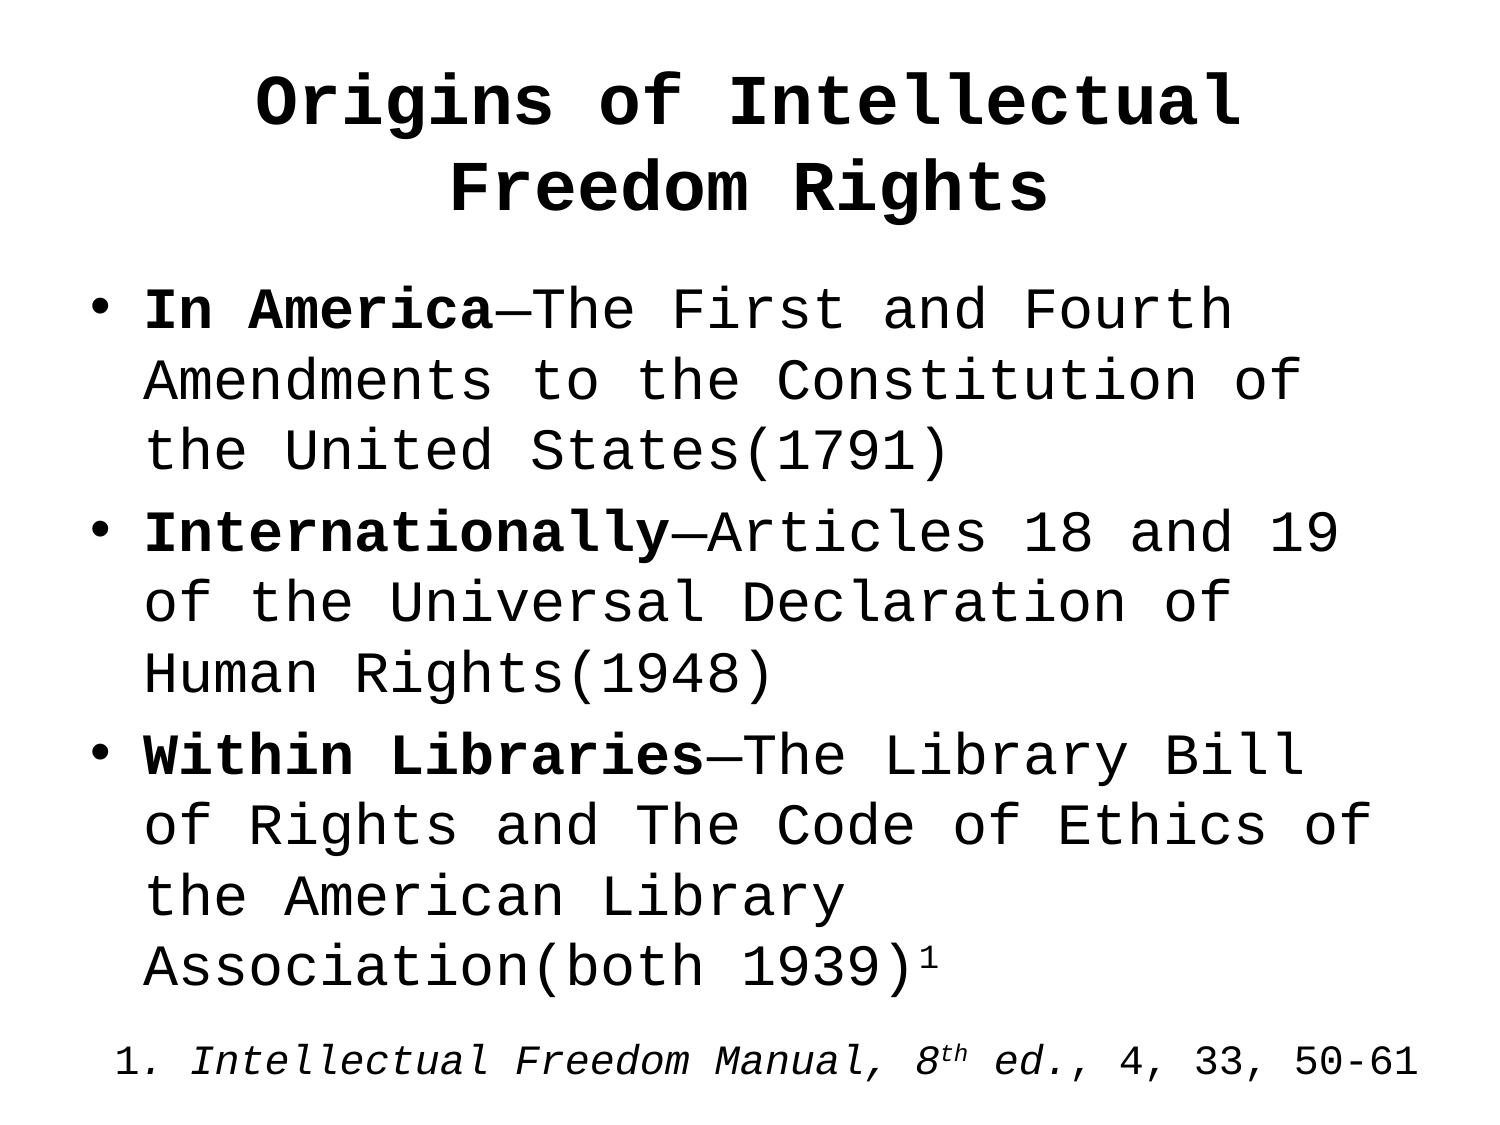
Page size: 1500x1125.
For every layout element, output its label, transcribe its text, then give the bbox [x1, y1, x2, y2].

title Origins of Intellectual Freedom Rights [75, 45, 1425, 233]
list In America—The First and Fourth Amendments to the Constitution of the United States(1791) Internationally—Articles 18 and 19 of the Universal Declaration of Human Rights(1948) Within Libraries—The Library Bill of Rights and The Code of Ethics of the American Library Association(both 1939)1 [75, 262, 1425, 1005]
text_box 1. Intellectual Freedom Manual, 8th ed., 4, 33, 50-61 [99, 1025, 1450, 1090]
